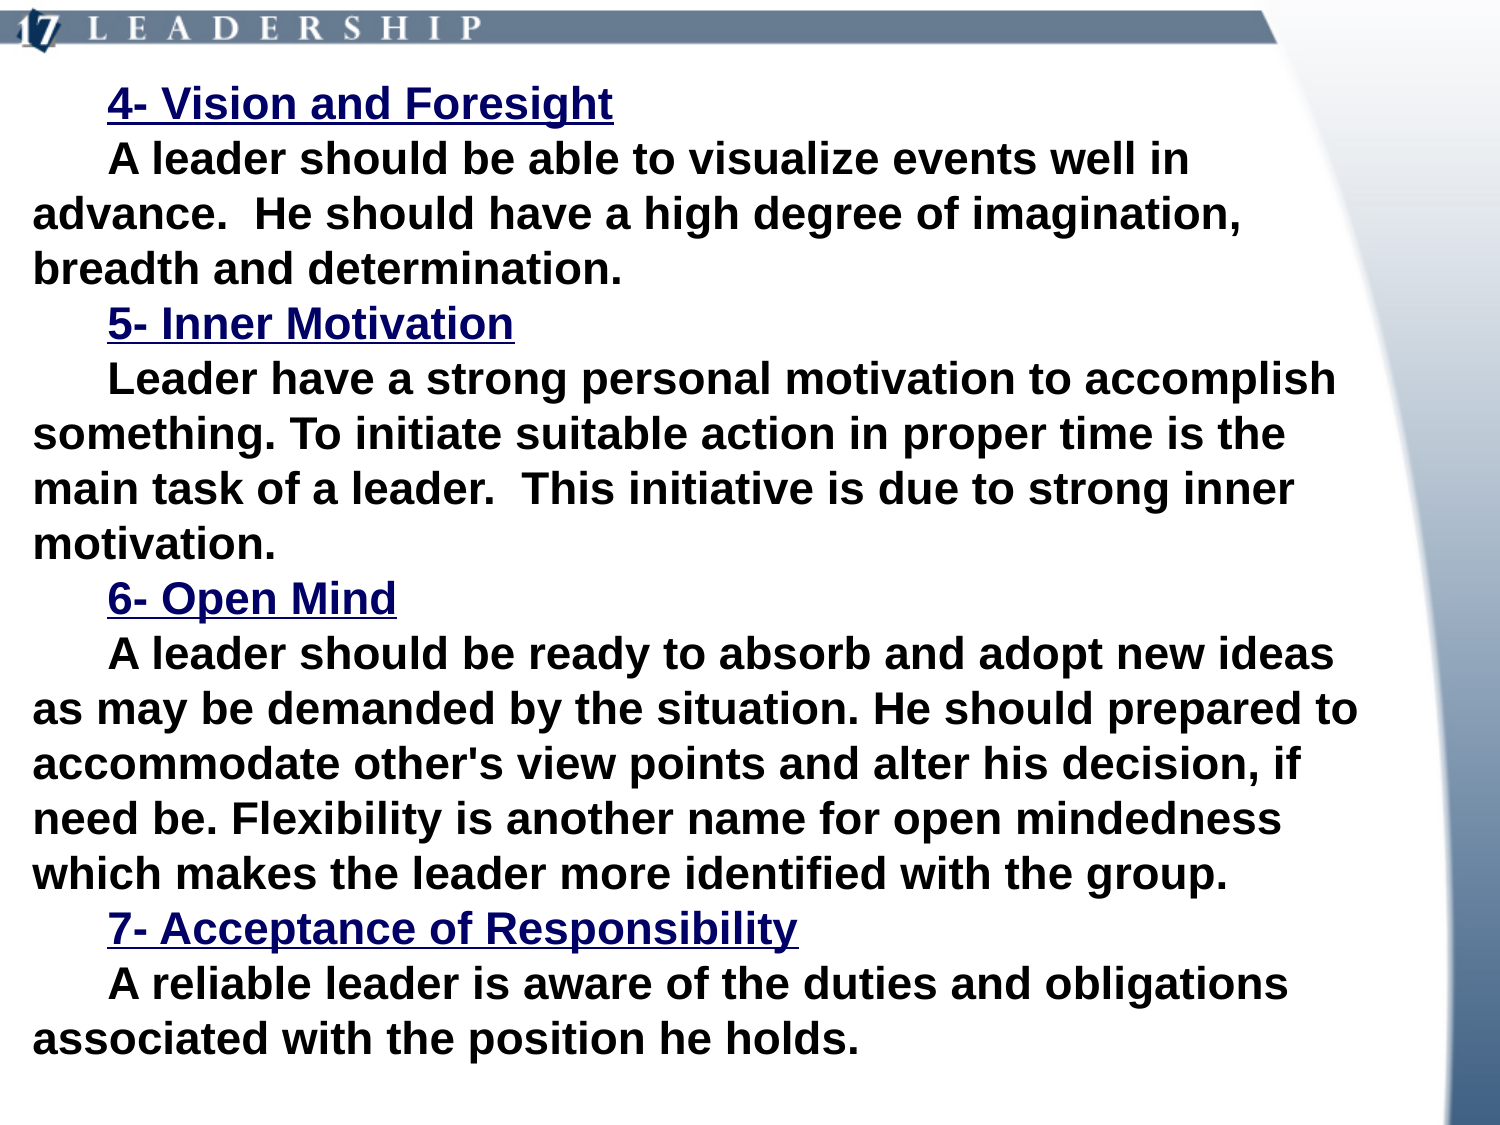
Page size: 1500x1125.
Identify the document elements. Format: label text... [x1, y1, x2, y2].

text_box 4- Vision and Foresight A leader should be able to visualize events well in advance. He should have a high degree of imagination, breadth and determination. 5- Inner Motivation Leader have a strong personal motivation to accomplish something. To initiate suitable action in proper time is the main task of a leader. This initiative is due to strong inner motivation. 6- Open Mind A leader should be ready to absorb and adopt new ideas as may be demanded by the situation. He should prepared to accommodate other's view points and alter his decision, if need be. Flexibility is another name for open mindedness which makes the leader more identified with the group. 7- Acceptance of Responsibility A reliable leader is aware of the duties and obligations associated with the position he holds. [17, 66, 1388, 1071]
picture [0, 0, 1500, 1125]
